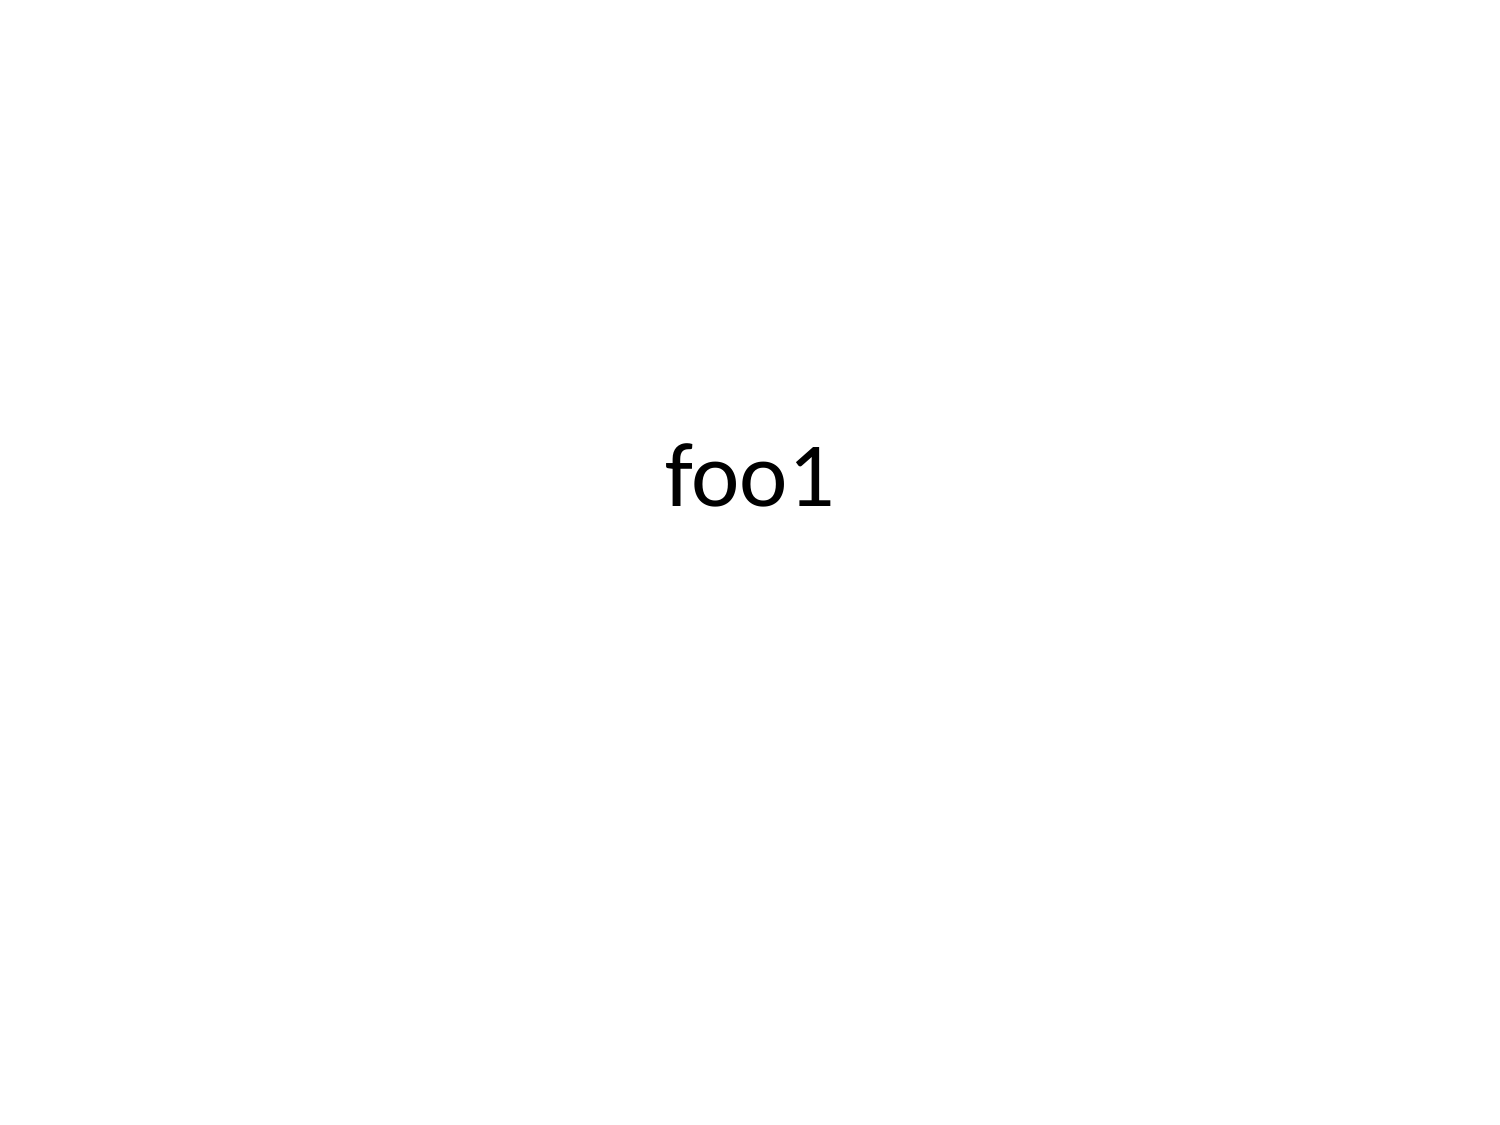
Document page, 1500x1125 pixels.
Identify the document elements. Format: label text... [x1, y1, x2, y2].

title foo1 [112, 349, 1388, 591]
